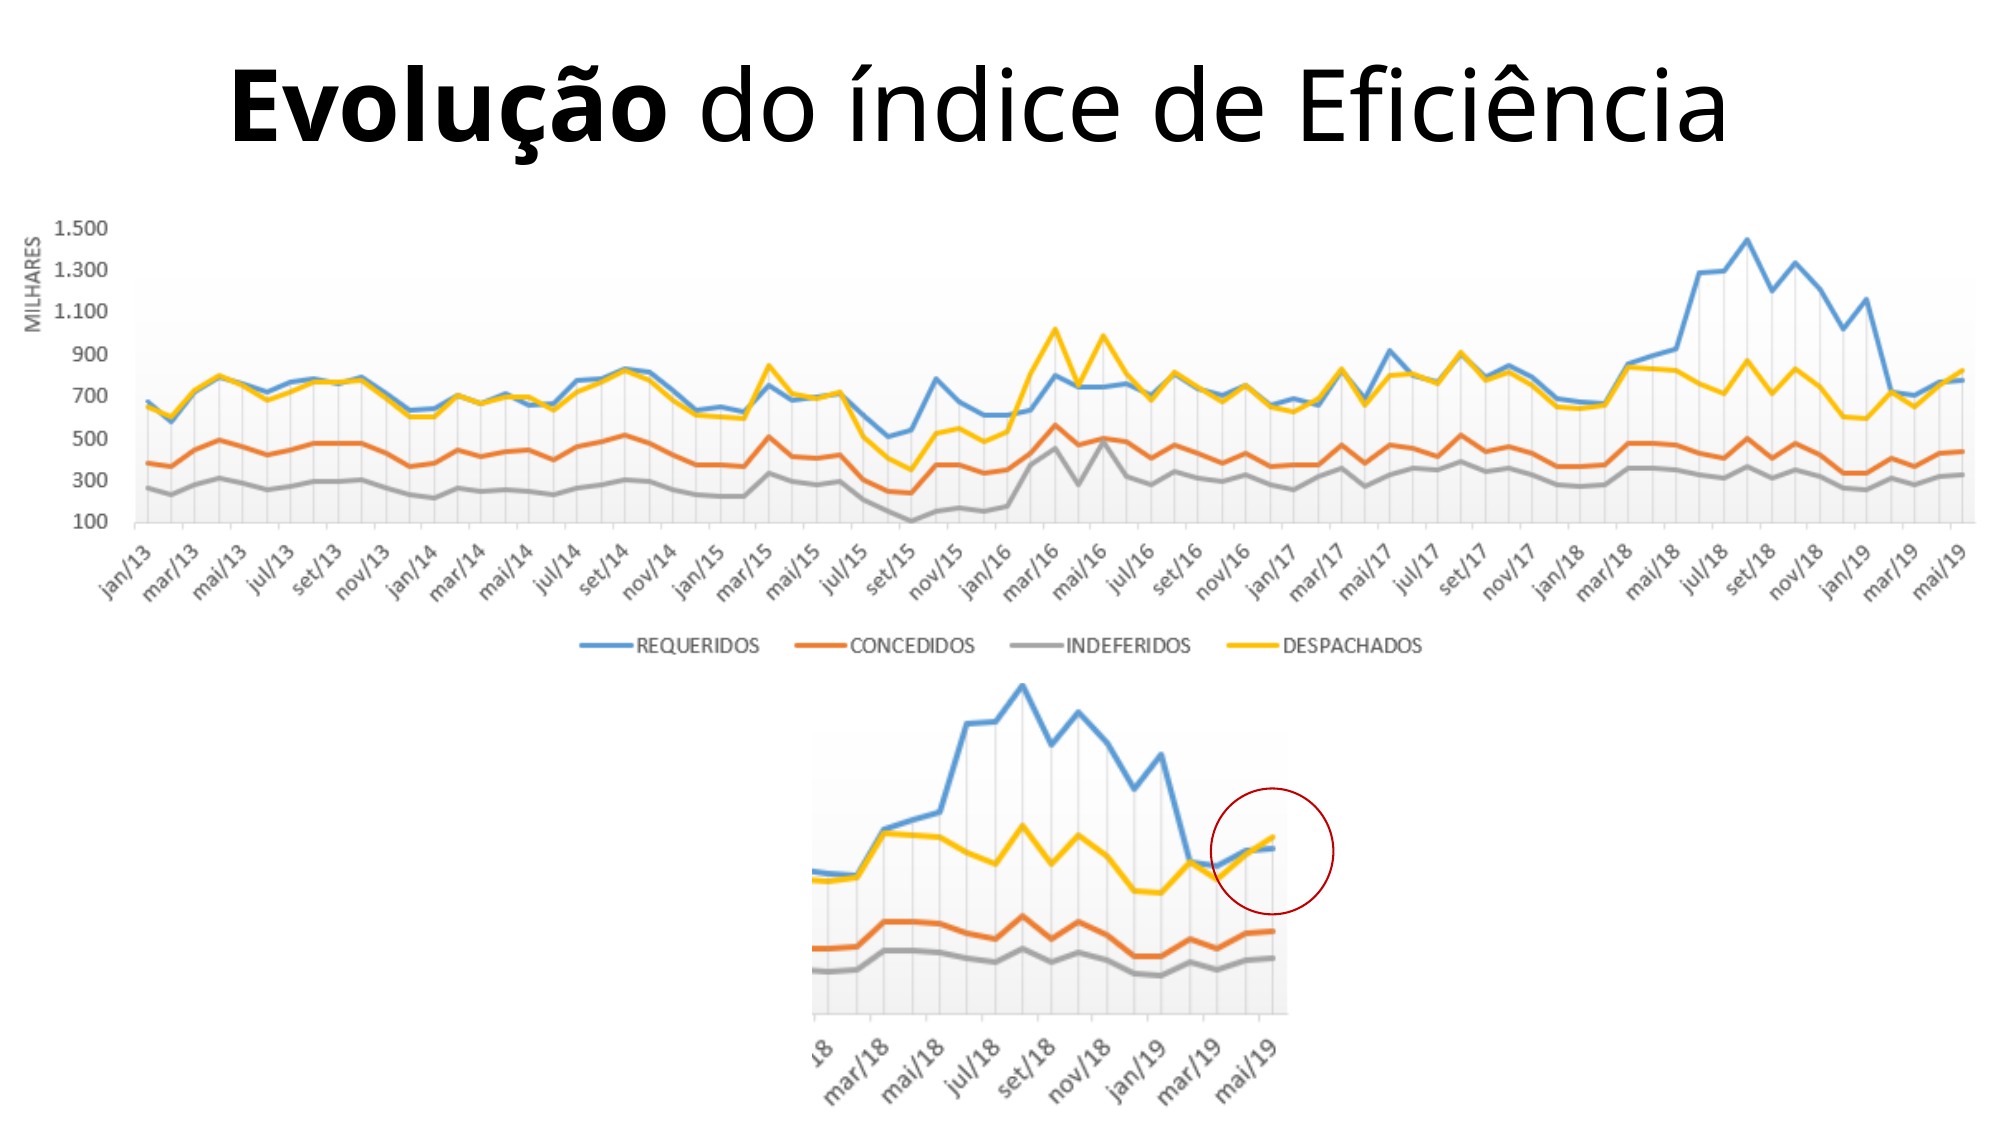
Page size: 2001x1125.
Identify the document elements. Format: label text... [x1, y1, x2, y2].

text_box Evolução do índice de Eficiência [63, 0, 1895, 171]
picture [15, 206, 1985, 1125]
text_box [1301, 794, 1335, 909]
